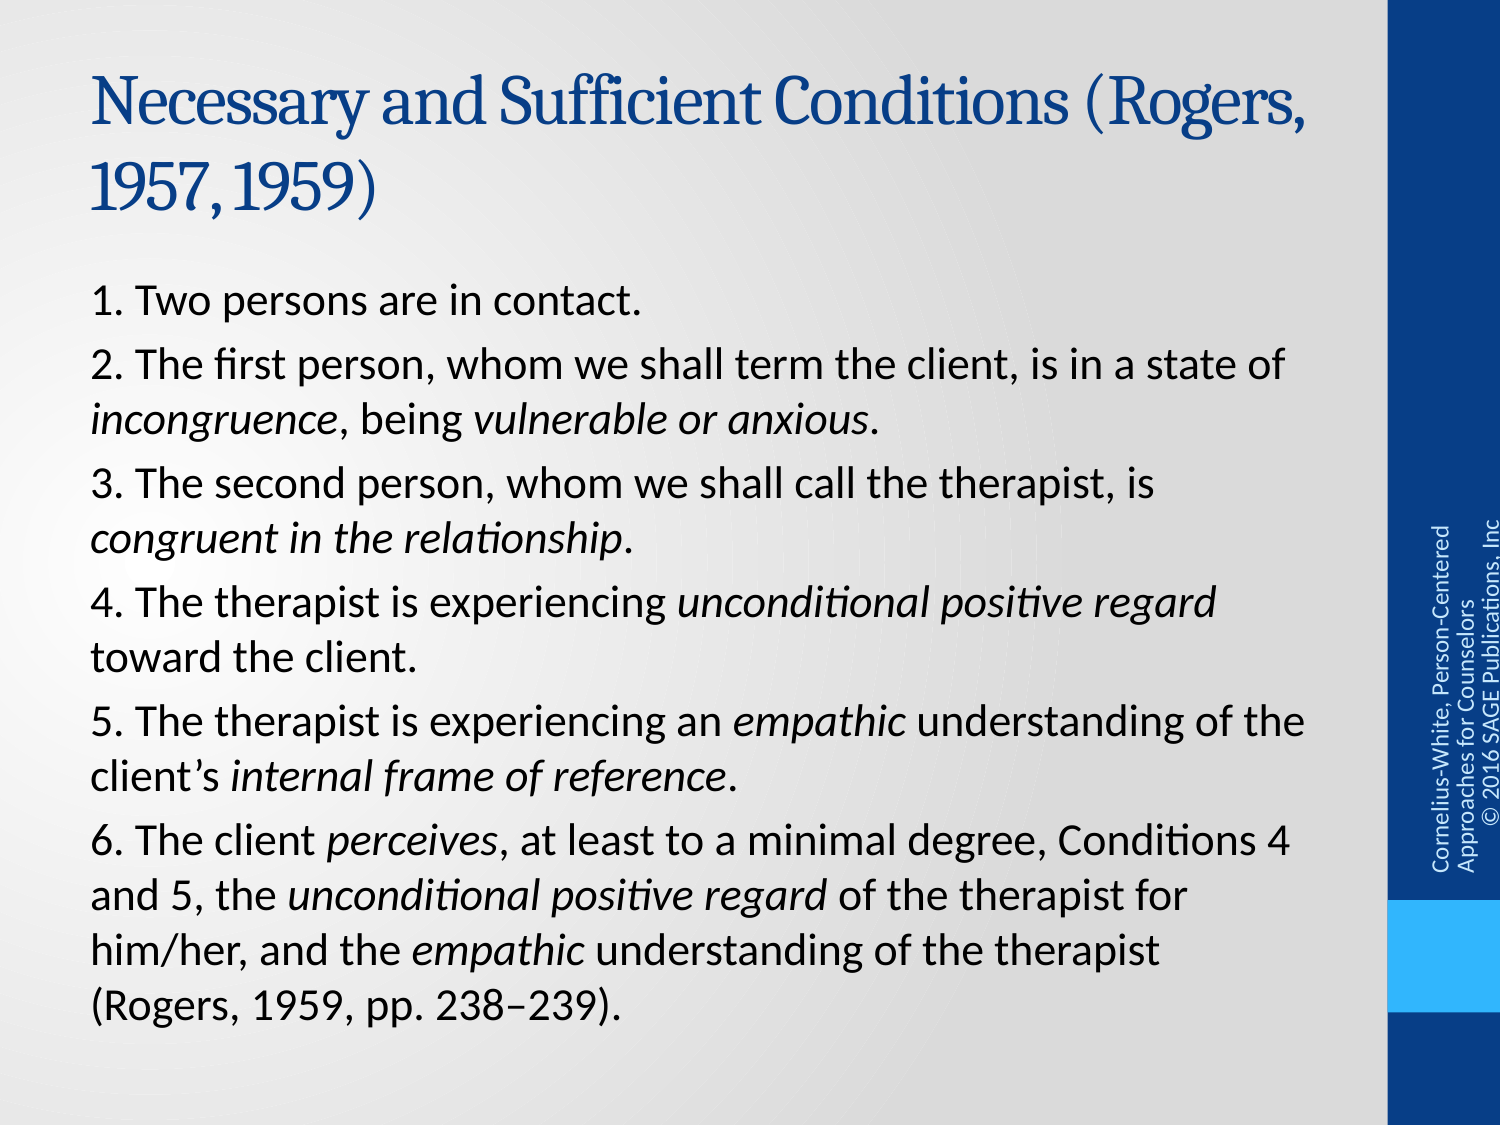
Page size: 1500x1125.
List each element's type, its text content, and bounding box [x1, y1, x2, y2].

title Necessary and Sufficient Conditions (Rogers, 1957, 1959) [75, 45, 1325, 233]
list 1. Two persons are in contact. 2. The first person, whom we shall term the client, is in a state of incongruence, being vulnerable or anxious. 3. The second person, whom we shall call the therapist, is congruent in the relationship. 4. The therapist is experiencing unconditional positive regard toward the client. 5. The therapist is experiencing an empathic understanding of the client’s internal frame of reference. 6. The client perceives, at least to a minimal degree, Conditions 4 and 5, the unconditional positive regard of the therapist for him/her, and the empathic understanding of the therapist (Rogers, 1959, pp. 238–239). [75, 262, 1325, 1050]
footer Cornelius-White, Person-Centered Approaches for Counselors © 2016 SAGE Publications, Inc. [1408, 500, 1469, 889]
